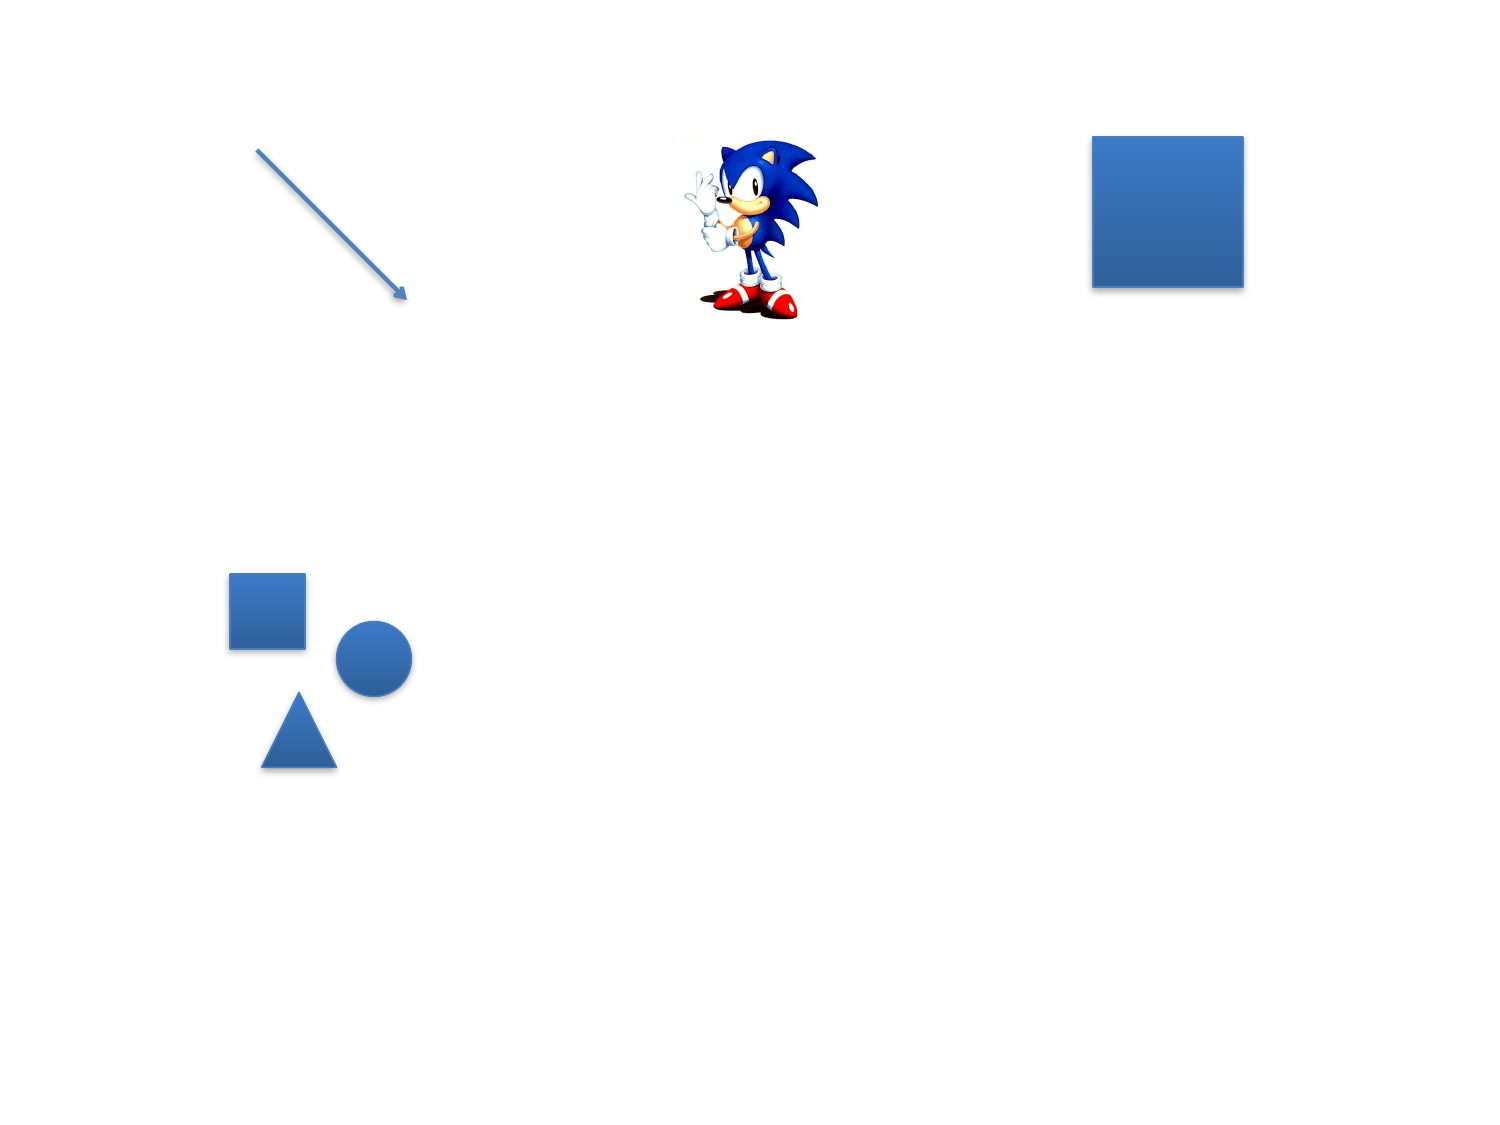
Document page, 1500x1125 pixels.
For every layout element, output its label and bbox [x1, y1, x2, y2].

text_box [1092, 136, 1244, 288]
text_box [229, 573, 412, 768]
text_box [256, 149, 408, 301]
picture [675, 136, 825, 322]
